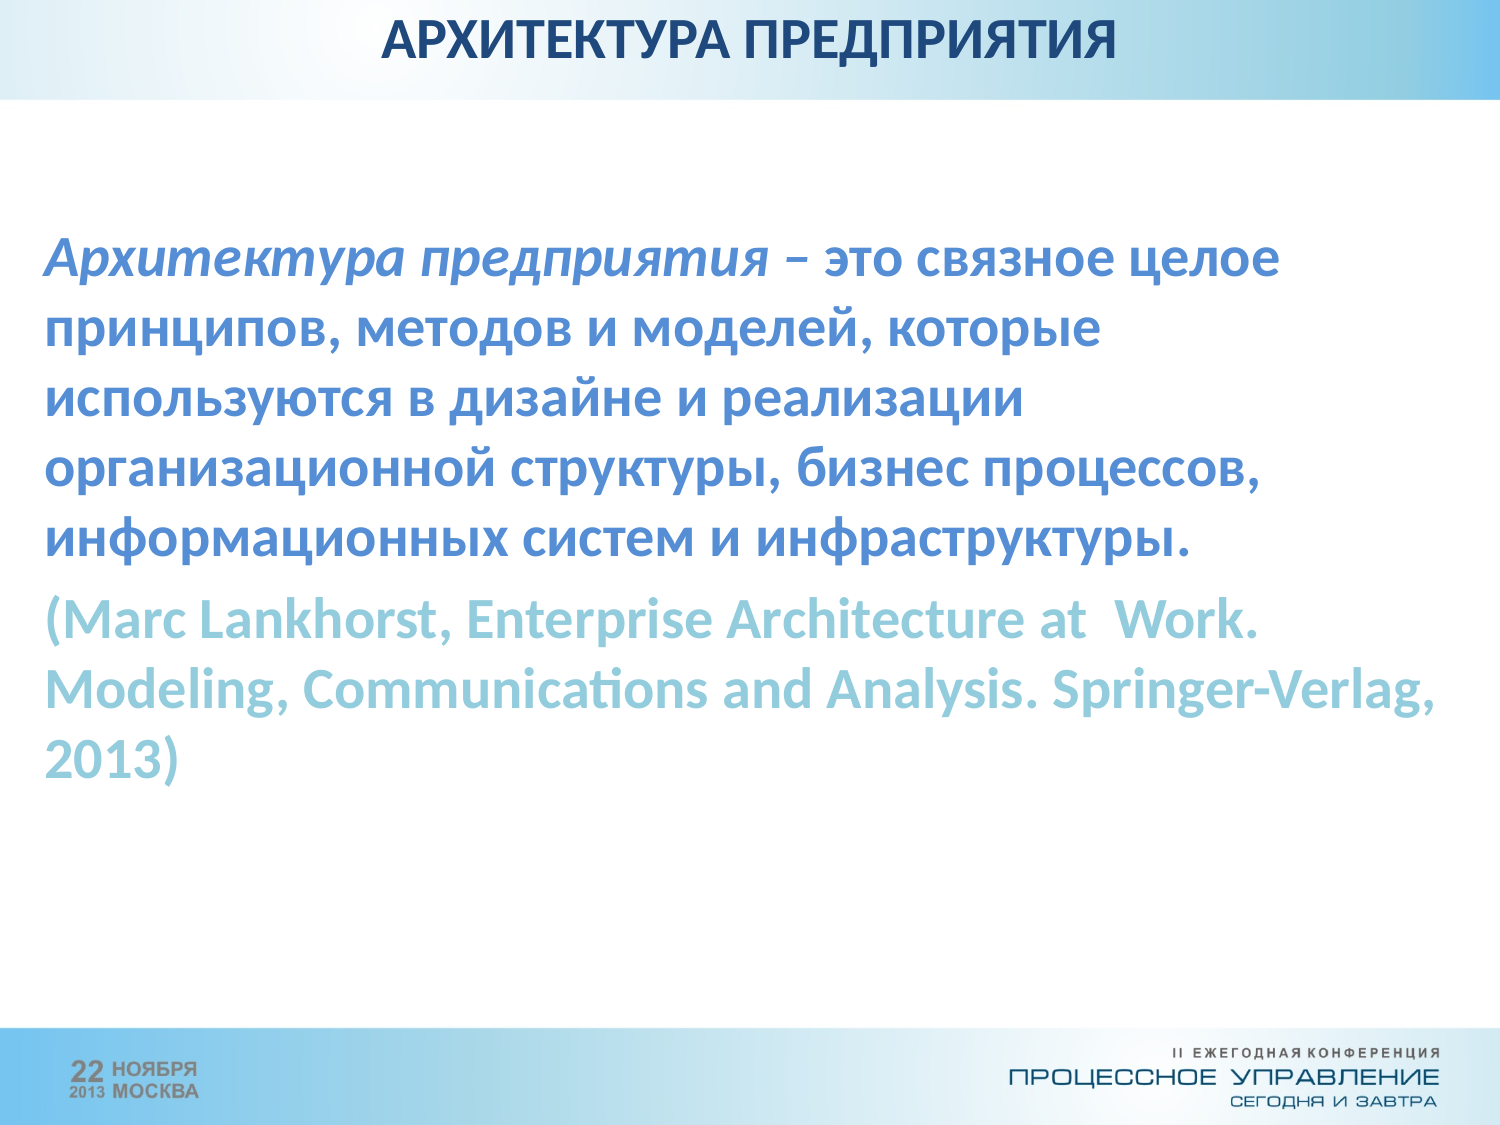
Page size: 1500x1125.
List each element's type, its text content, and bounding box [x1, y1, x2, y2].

picture [0, 0, 1500, 1125]
list Архитектура предприятия – это связное целое принципов, методов и моделей, которые используются в дизайне и реализации организационной структуры, бизнес процессов, информационных систем и инфраструктуры. (Marc Lankhorst, Enterprise Architecture at Work. Modeling, Communications and Analysis. Springer-Verlag, 2013) [29, 148, 1471, 1000]
list АРХИТЕКТУРА ПРЕДПРИЯТИЯ [29, 7, 1471, 110]
